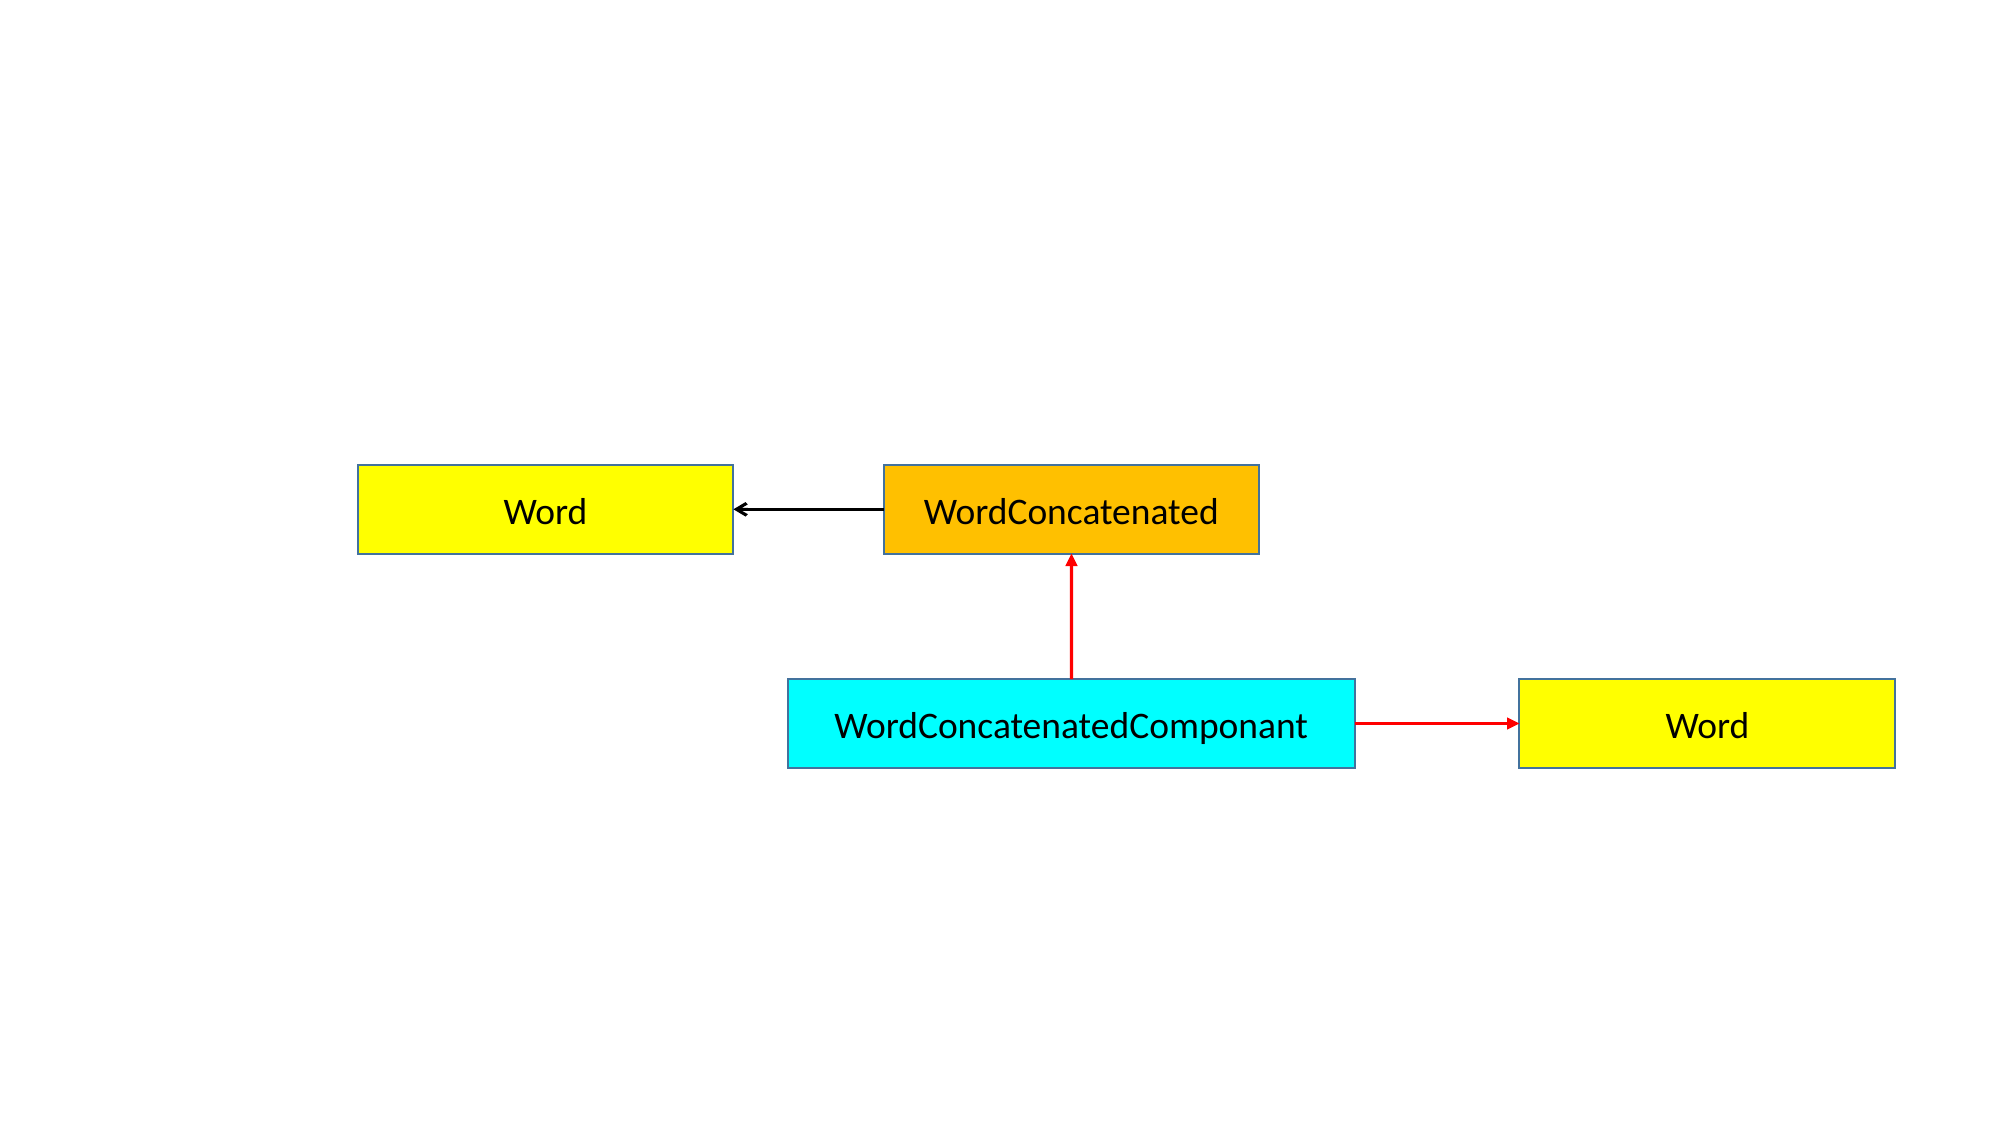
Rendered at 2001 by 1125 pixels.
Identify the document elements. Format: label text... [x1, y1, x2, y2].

text_box Word [357, 464, 734, 555]
text_box WordConcatenatedComponant [787, 678, 1356, 769]
text_box Word [1518, 678, 1896, 769]
text_box WordConcatenated [883, 464, 1260, 555]
